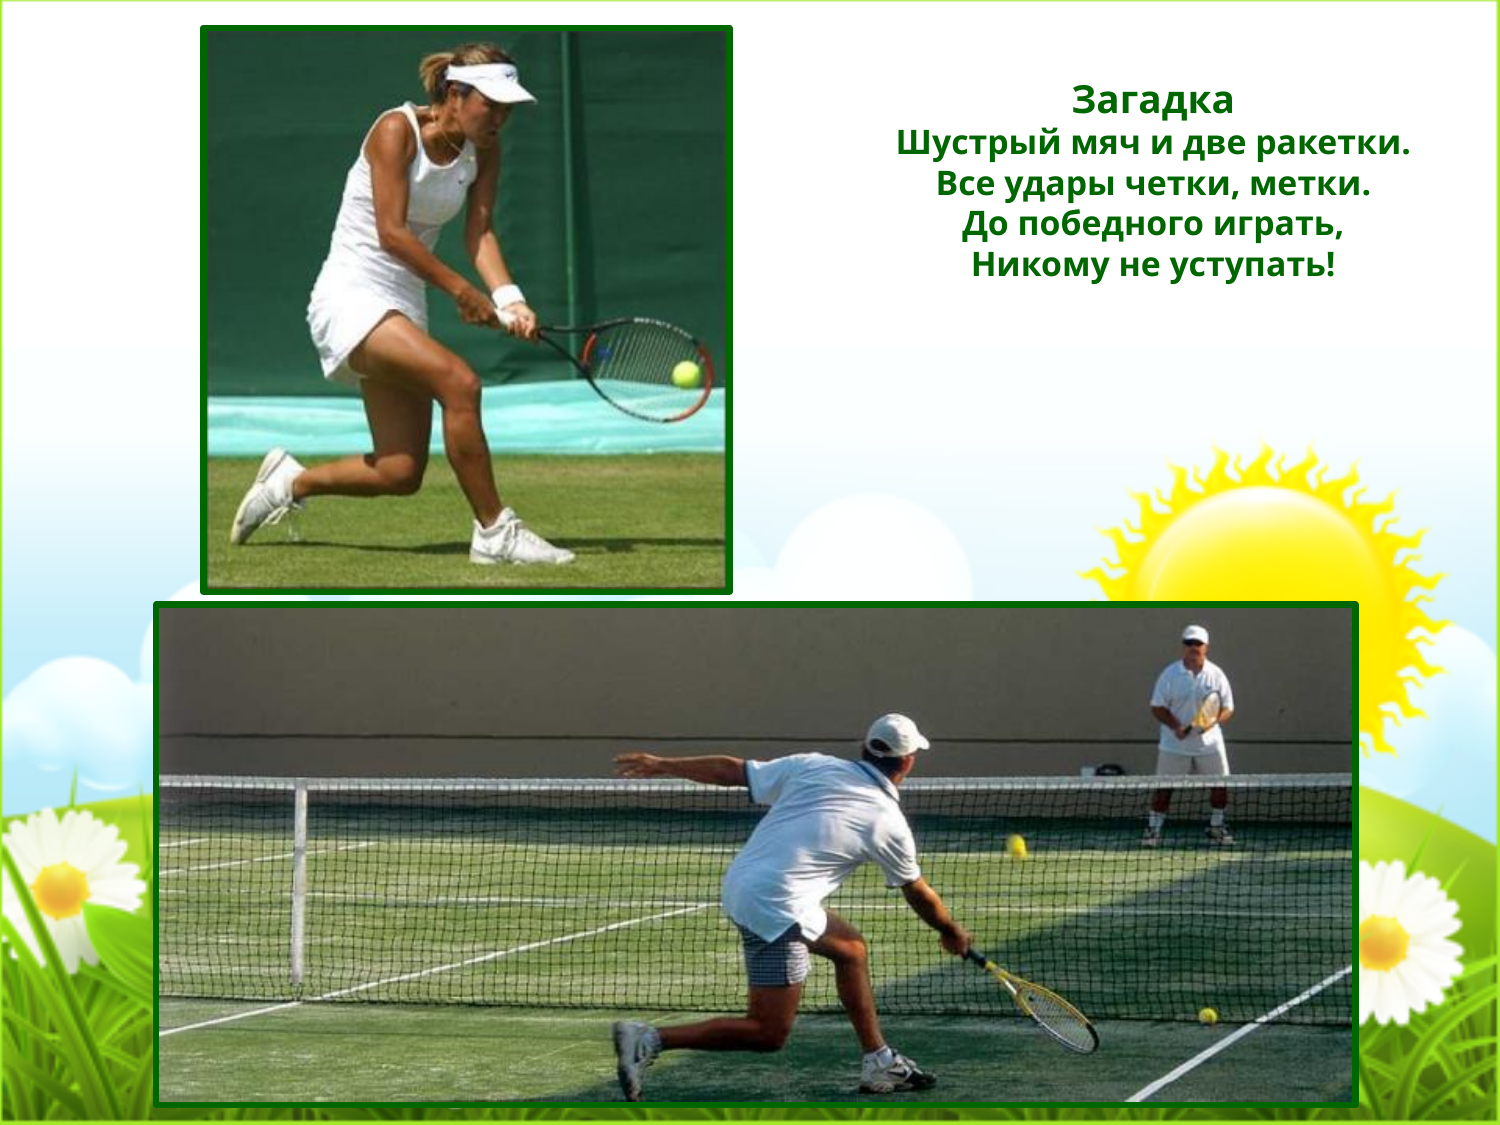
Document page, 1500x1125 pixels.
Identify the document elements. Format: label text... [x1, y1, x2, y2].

title Загадка Шустрый мяч и две ракетки. Все удары четки, метки. До победного играть, Никому не уступать! [733, 66, 1500, 291]
picture [0, 0, 1500, 1125]
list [206, 30, 727, 589]
